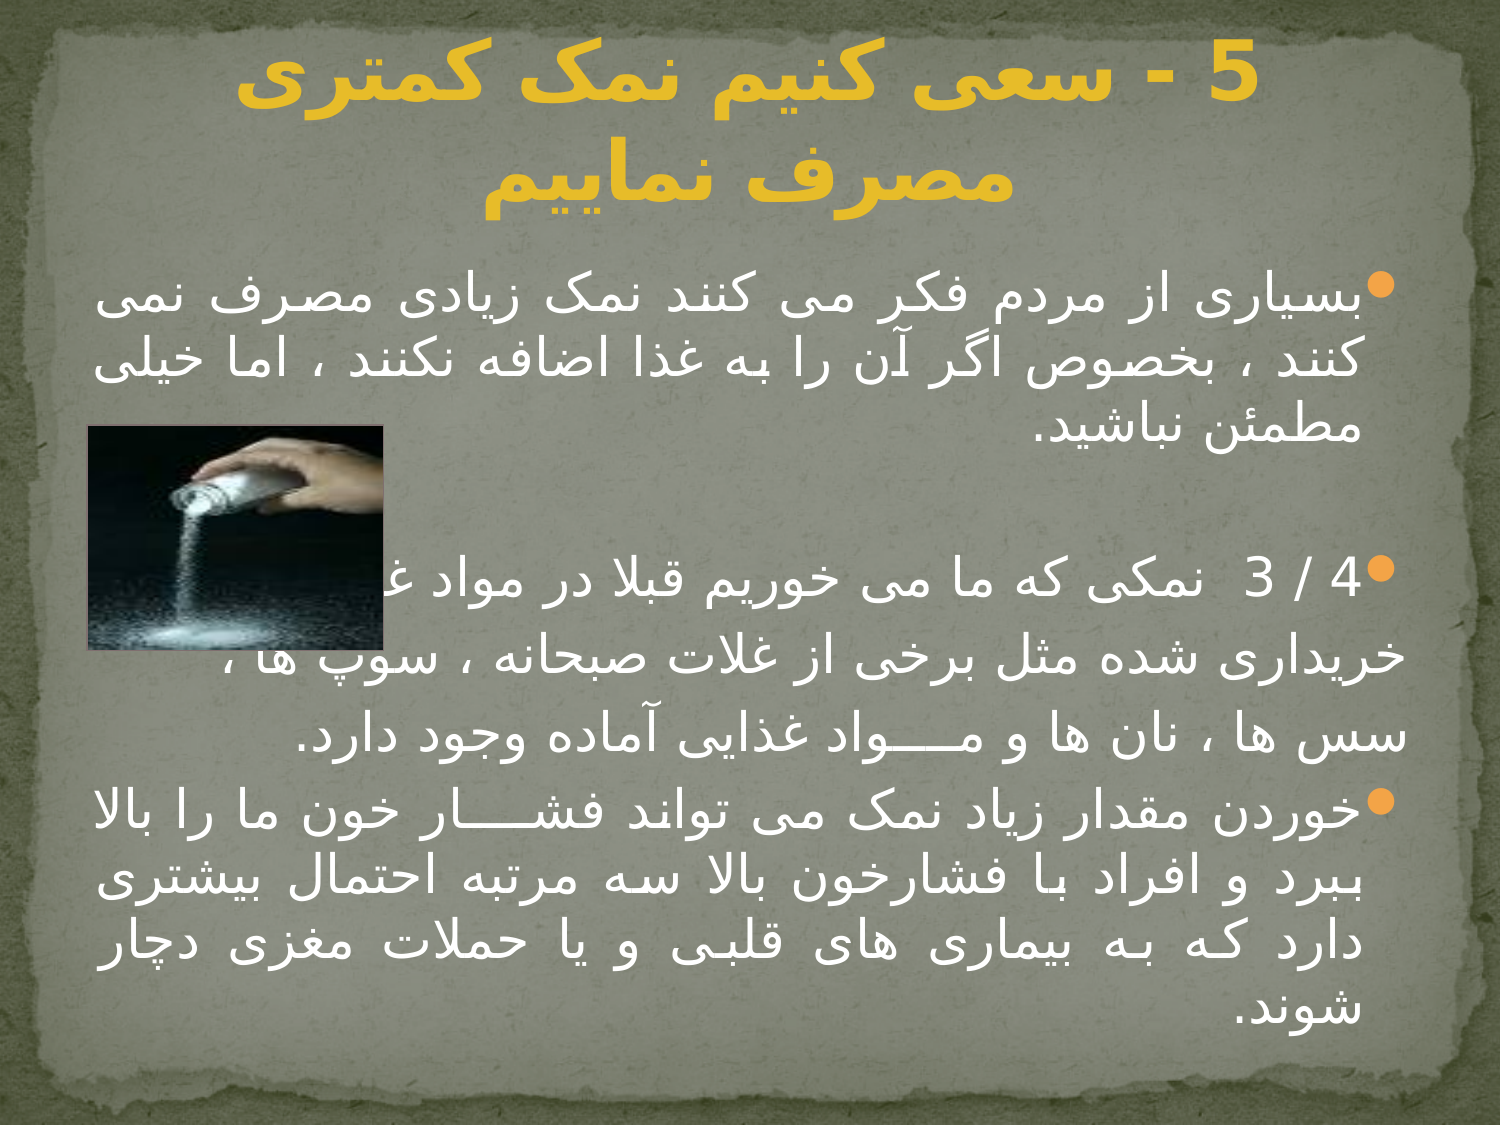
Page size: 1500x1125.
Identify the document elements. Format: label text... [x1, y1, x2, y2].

list بسیاری از مردم فکر می کنند نمک زیادی مصرف نمی کنند ، بخصوص اگر آن را به غذا اضافه نکنند ، اما خیلی مطمئن نباشید. 4 / 3 نمکی که ما می خوریم قبلا در مواد غذایی خریداری شده مثل برخی از غلات صبحانه ، سوپ ها ، سس ها ، نان ها و مــــواد غذایی آماده وجود دارد. خوردن مقدار زیاد نمک می تواند فشــــار خون ما را بالا ببرد و افراد با فشارخون بالا سه مرتبه احتمال بیشتری دارد که به بیماری های قلبی و یا حملات مغزی دچار شوند. [74, 249, 1426, 1001]
picture [88, 426, 383, 650]
title 5 - سعی کنیم نمک کمتری مصرف نماییم [74, 24, 1425, 225]
